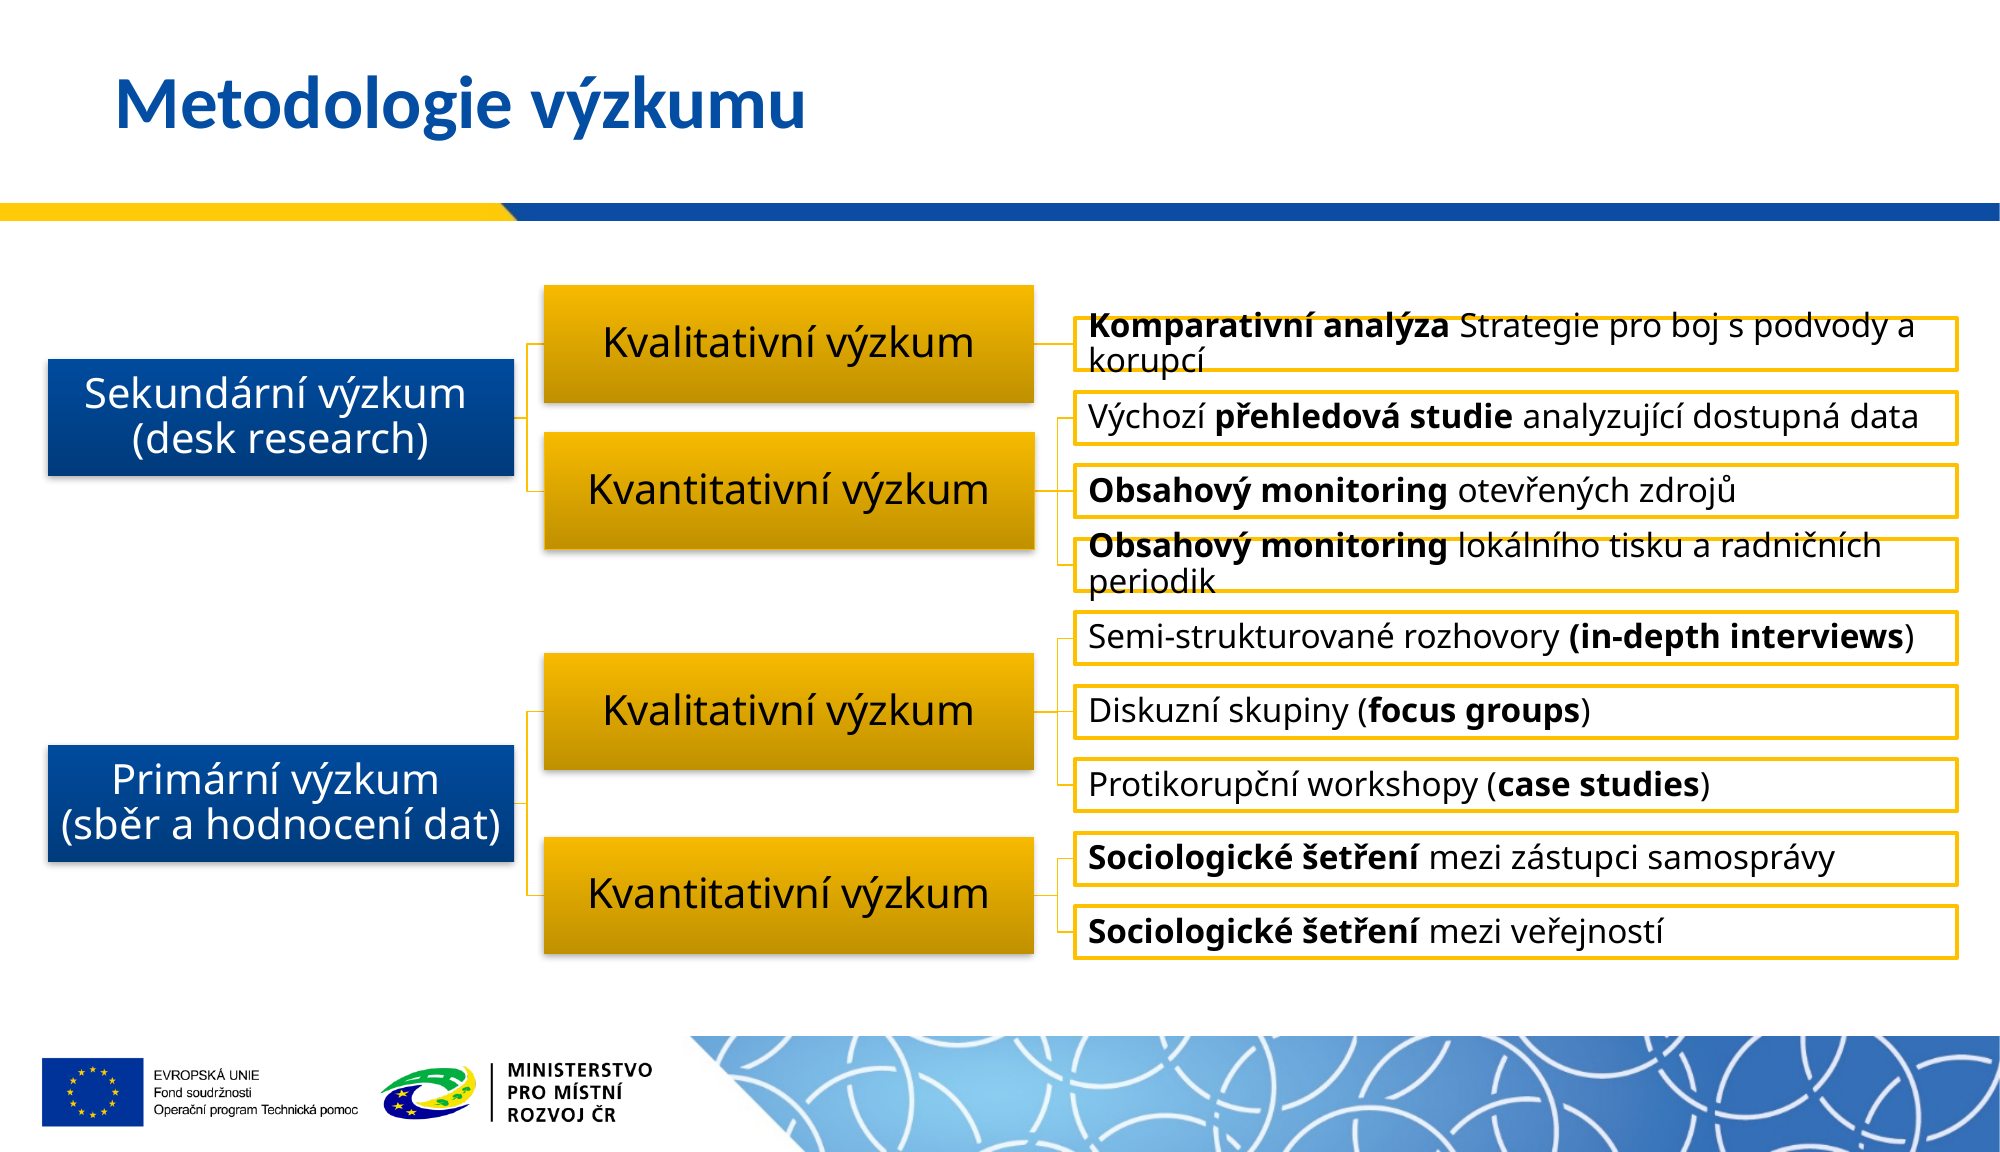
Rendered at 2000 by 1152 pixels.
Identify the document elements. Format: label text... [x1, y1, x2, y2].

title Metodologie výzkumu [99, 46, 1900, 198]
picture [19, 1035, 674, 1149]
picture [0, 203, 2000, 221]
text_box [47, 280, 1957, 964]
picture [680, 1036, 2000, 1152]
